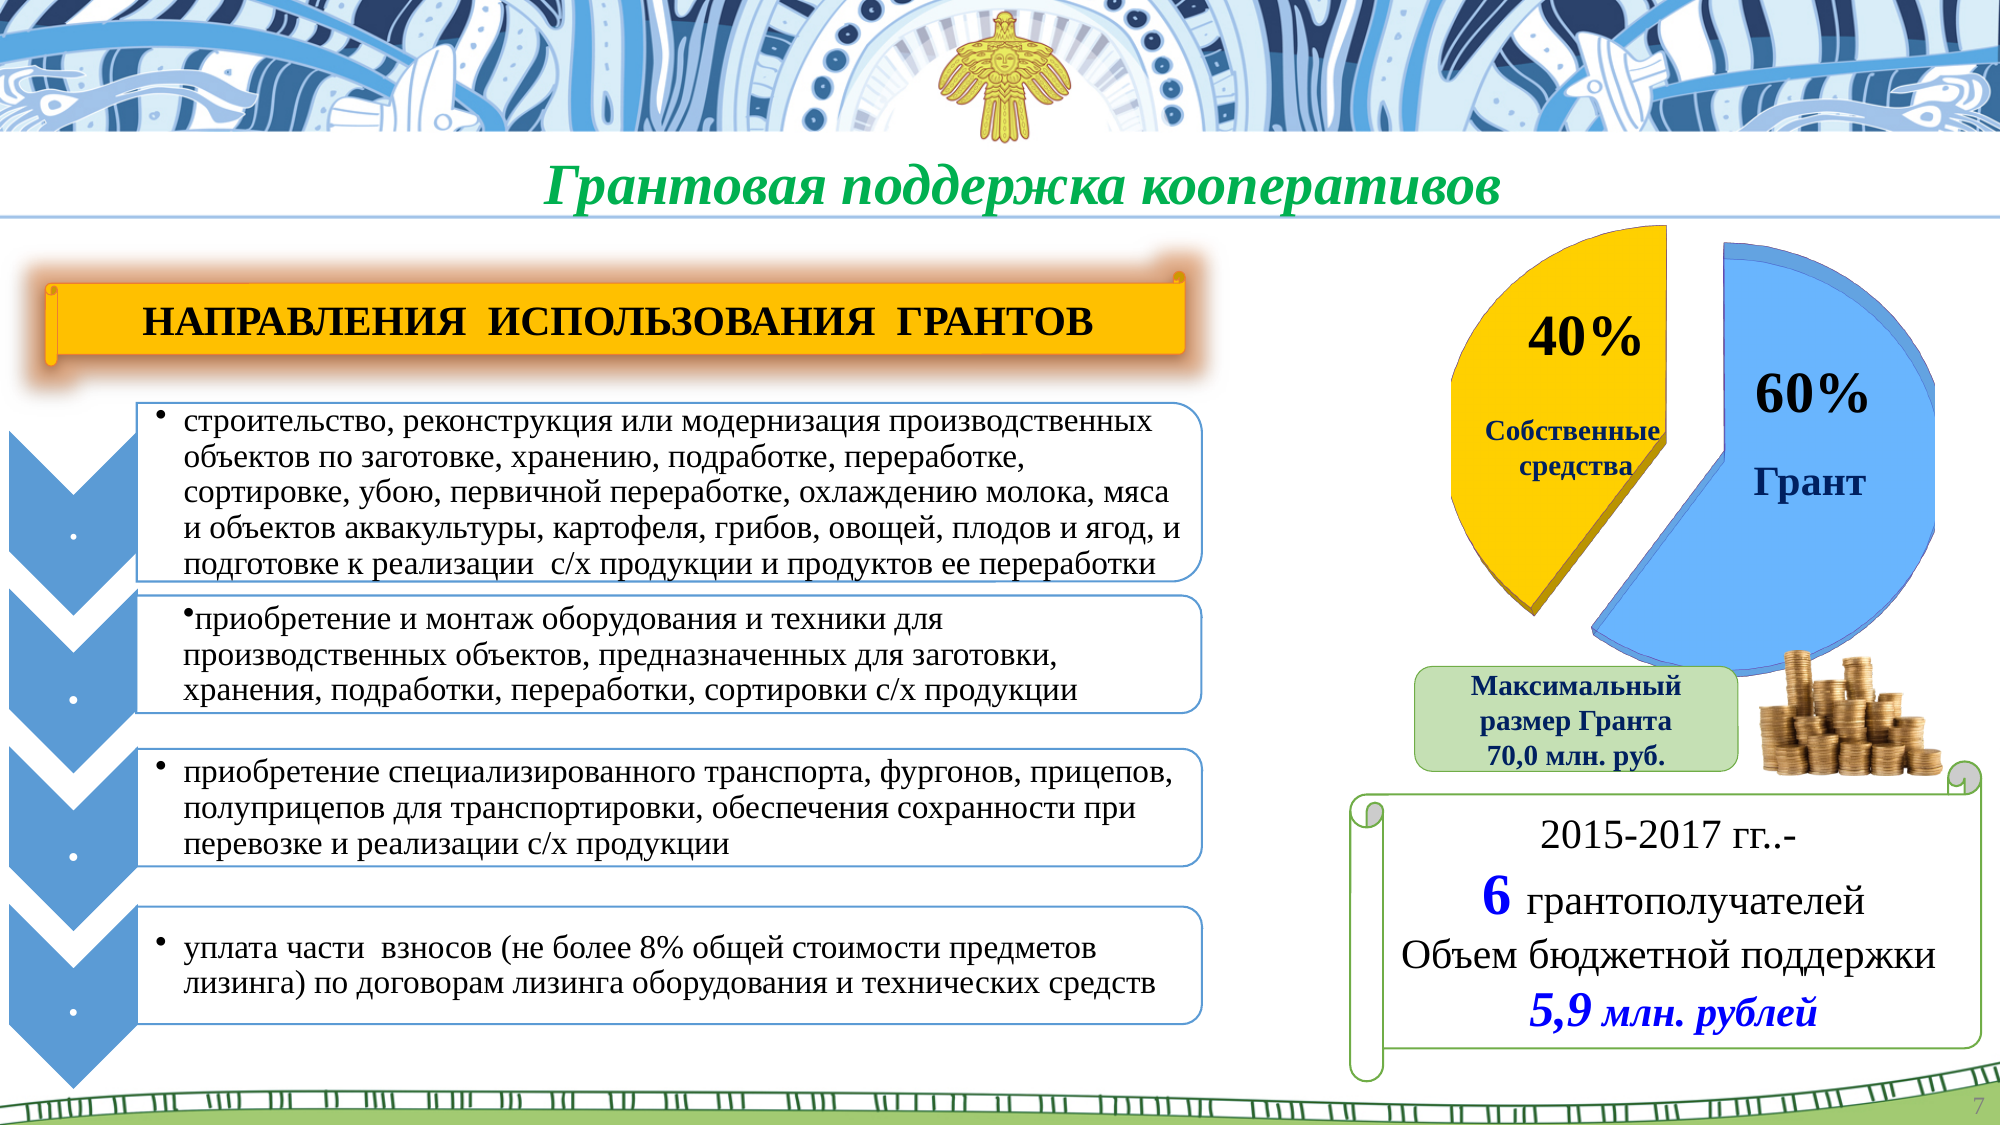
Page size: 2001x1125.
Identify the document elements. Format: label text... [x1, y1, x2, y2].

text_box НАПРАВЛЕНИЯ ИСПОЛЬЗОВАНИЯ ГРАНТОВ [44, 270, 1186, 367]
slide_number 7 [1862, 1084, 2000, 1125]
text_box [10, 402, 1202, 1088]
chart [1414, 223, 1972, 678]
text_box 2015-2017 гг..- 6 грантополучателей Объем бюджетной поддержки 5,9 млн. рублей [1349, 760, 1983, 1083]
picture [0, 0, 2000, 1125]
text_box Максимальный размер Гранта 70,0 млн. руб. [1414, 678, 1739, 772]
text_box Грантовая поддержка кооперативов [438, 138, 1594, 224]
